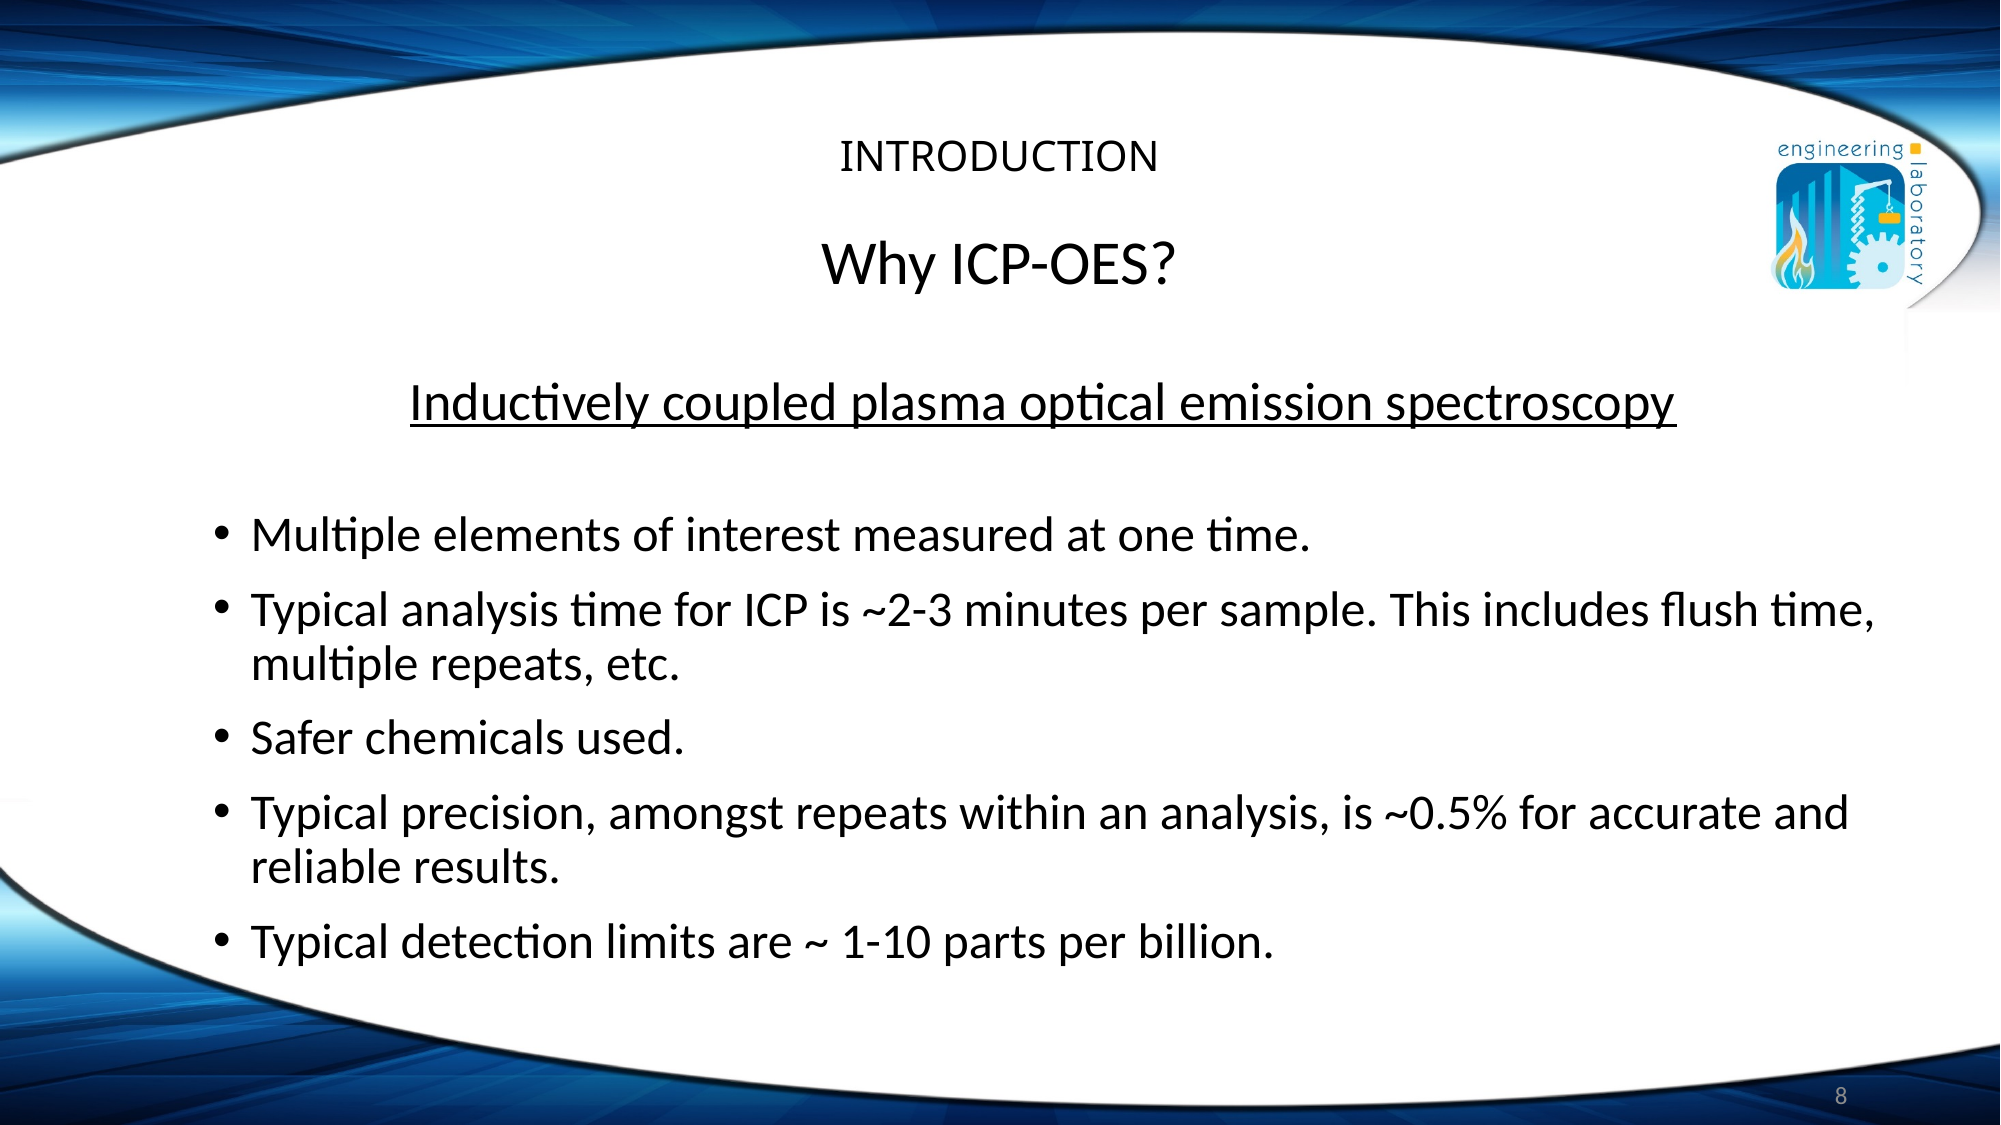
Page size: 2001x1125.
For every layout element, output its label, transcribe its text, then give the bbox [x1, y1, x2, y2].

picture [0, 0, 2000, 1125]
text_box Why ICP-OES? [806, 223, 1194, 306]
text_box Multiple elements of interest measured at one time. Typical analysis time for ICP is ~2-3 minutes per sample. This includes flush time, multiple repeats, etc. Safer chemicals used. Typical precision, amongst repeats within an analysis, is ~0.5% for accurate and reliable results. Typical detection limits are ~ 1-10 parts per billion. [198, 399, 2000, 1059]
text_box Inductively coupled plasma optical emission spectroscopy [365, 359, 1722, 399]
title INTRODUCTION [137, 81, 1863, 230]
slide_number 8 [1412, 1065, 1863, 1125]
